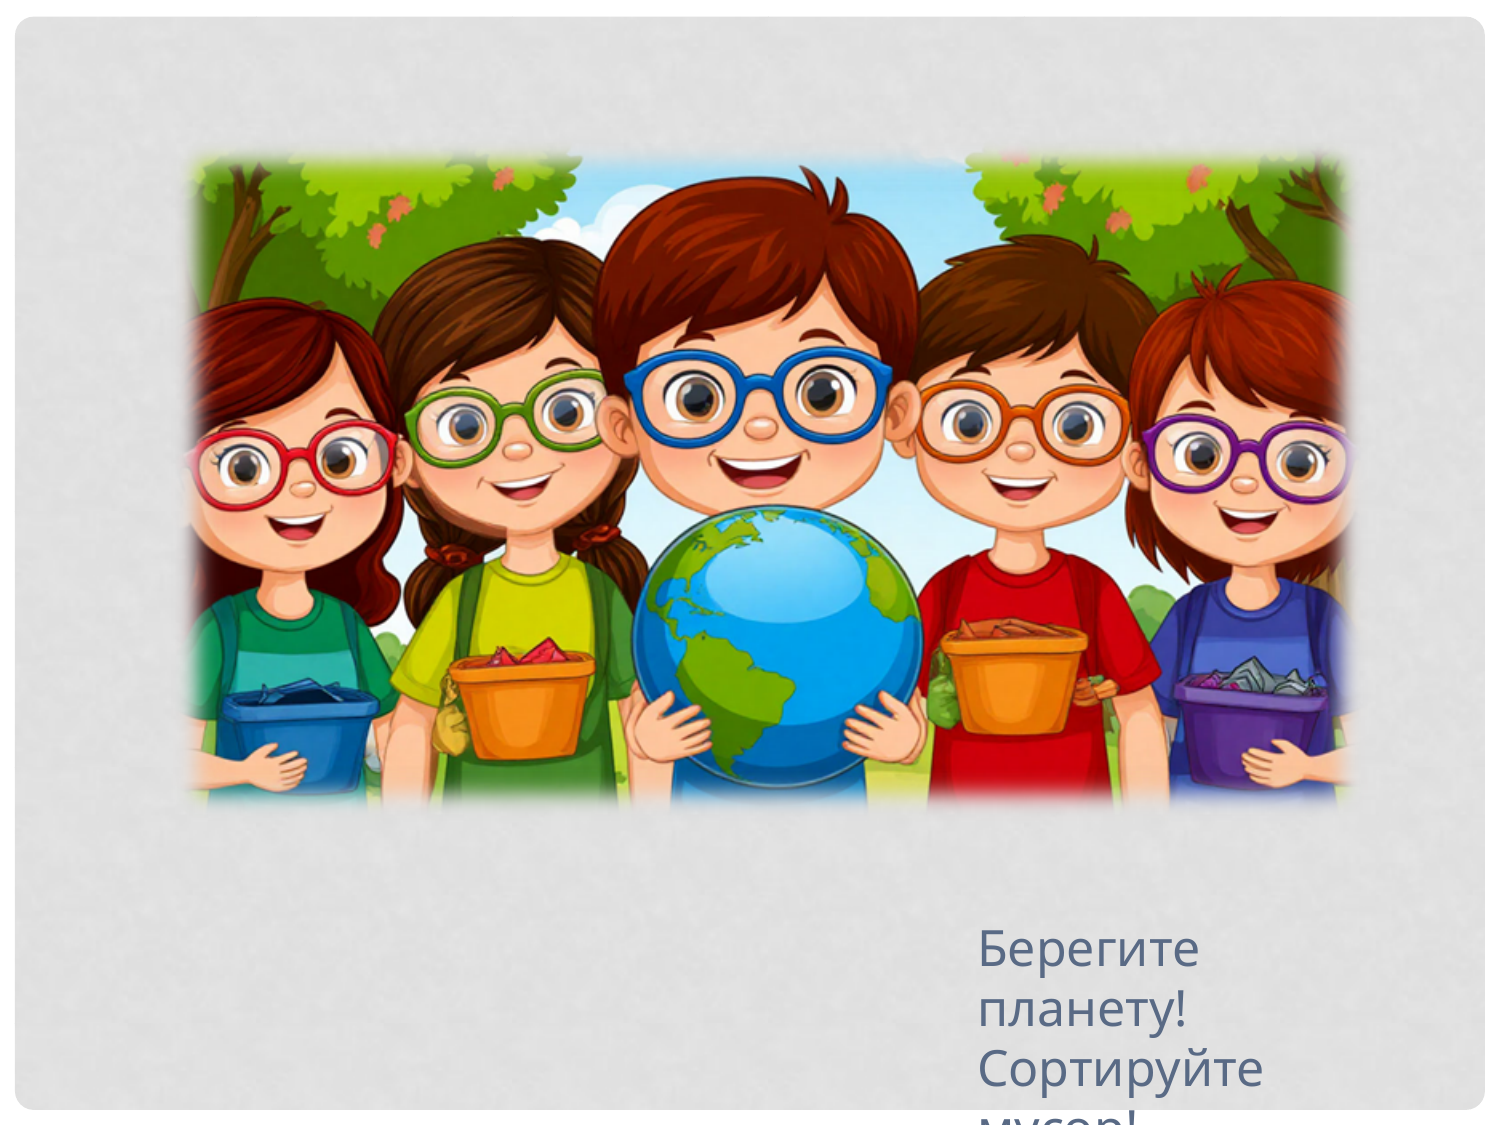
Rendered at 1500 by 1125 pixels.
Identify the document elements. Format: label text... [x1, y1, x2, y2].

picture [170, 136, 1369, 821]
text_box Берегите планету! Сортируйте мусор! [962, 909, 1412, 1125]
